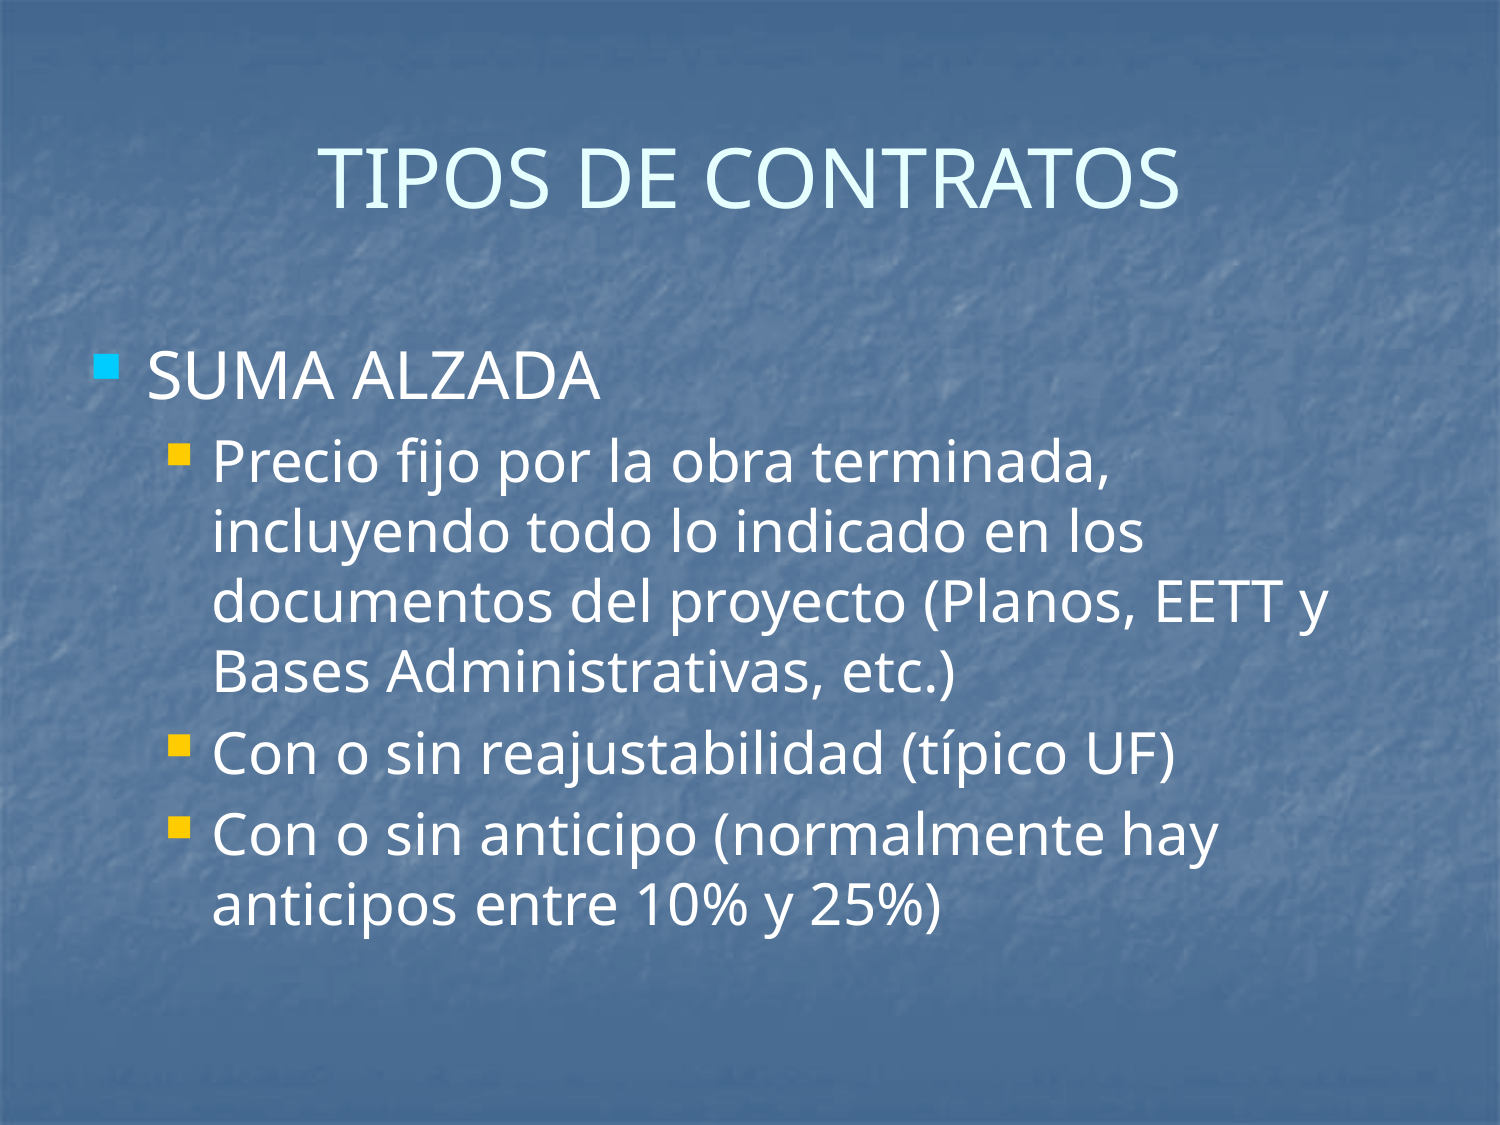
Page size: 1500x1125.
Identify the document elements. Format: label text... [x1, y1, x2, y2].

list SUMA ALZADA Precio fijo por la obra terminada, incluyendo todo lo indicado en los documentos del proyecto (Planos, EETT y Bases Administrativas, etc.) Con o sin reajustabilidad (típico UF) Con o sin anticipo (normalmente hay anticipos entre 10% y 25%) [74, 324, 1426, 1001]
title TIPOS DE CONTRATOS [74, 62, 1426, 288]
